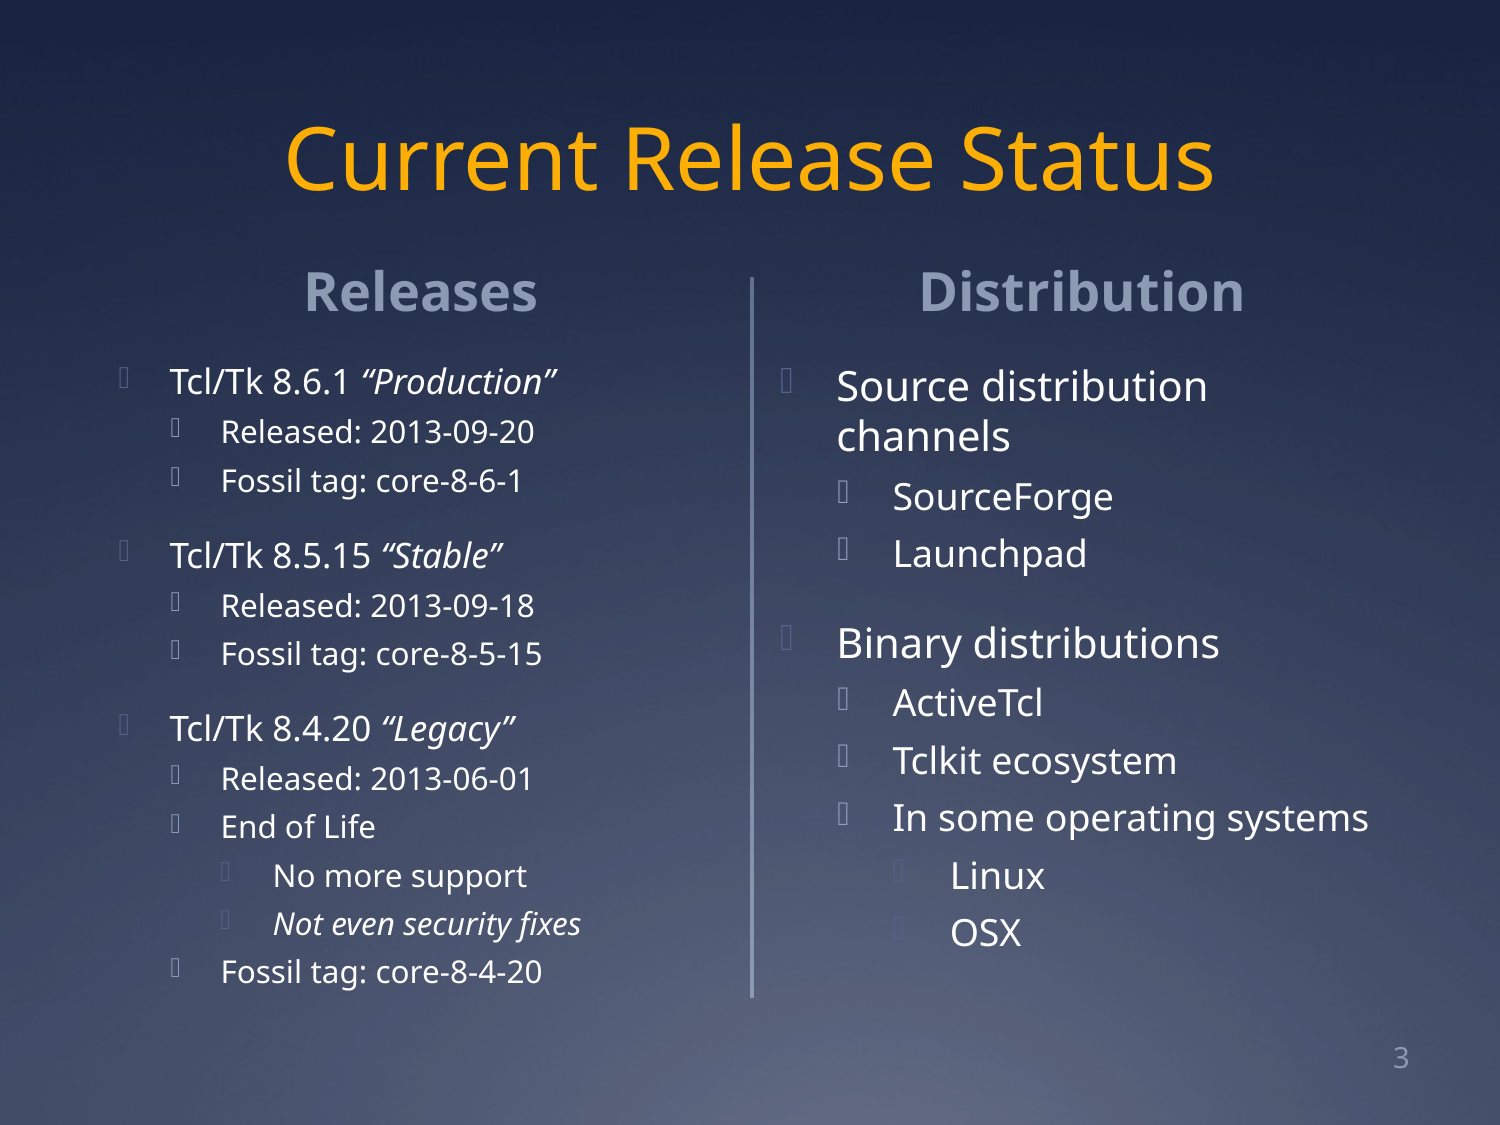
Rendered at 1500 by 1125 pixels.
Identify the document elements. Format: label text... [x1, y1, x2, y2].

title Current Release Status [100, 95, 1400, 225]
list Distribution [765, 253, 1400, 330]
list Tcl/Tk 8.6.1 “Production” Released: 2013-09-20 Fossil tag: core-8-6-1 Tcl/Tk 8.5.15 “Stable” Released: 2013-09-18 Fossil tag: core-8-5-15 Tcl/Tk 8.4.20 “Legacy” Released: 2013-06-01 End of Life No more support Not even security fixes Fossil tag: core-8-4-20 [103, 352, 738, 1001]
slide_number 3 [1325, 1029, 1425, 1090]
list Releases [104, 253, 739, 330]
list Source distribution channels SourceForge Launchpad Binary distributions ActiveTcl Tclkit ecosystem In some operating systems Linux OSX [765, 352, 1400, 1001]
